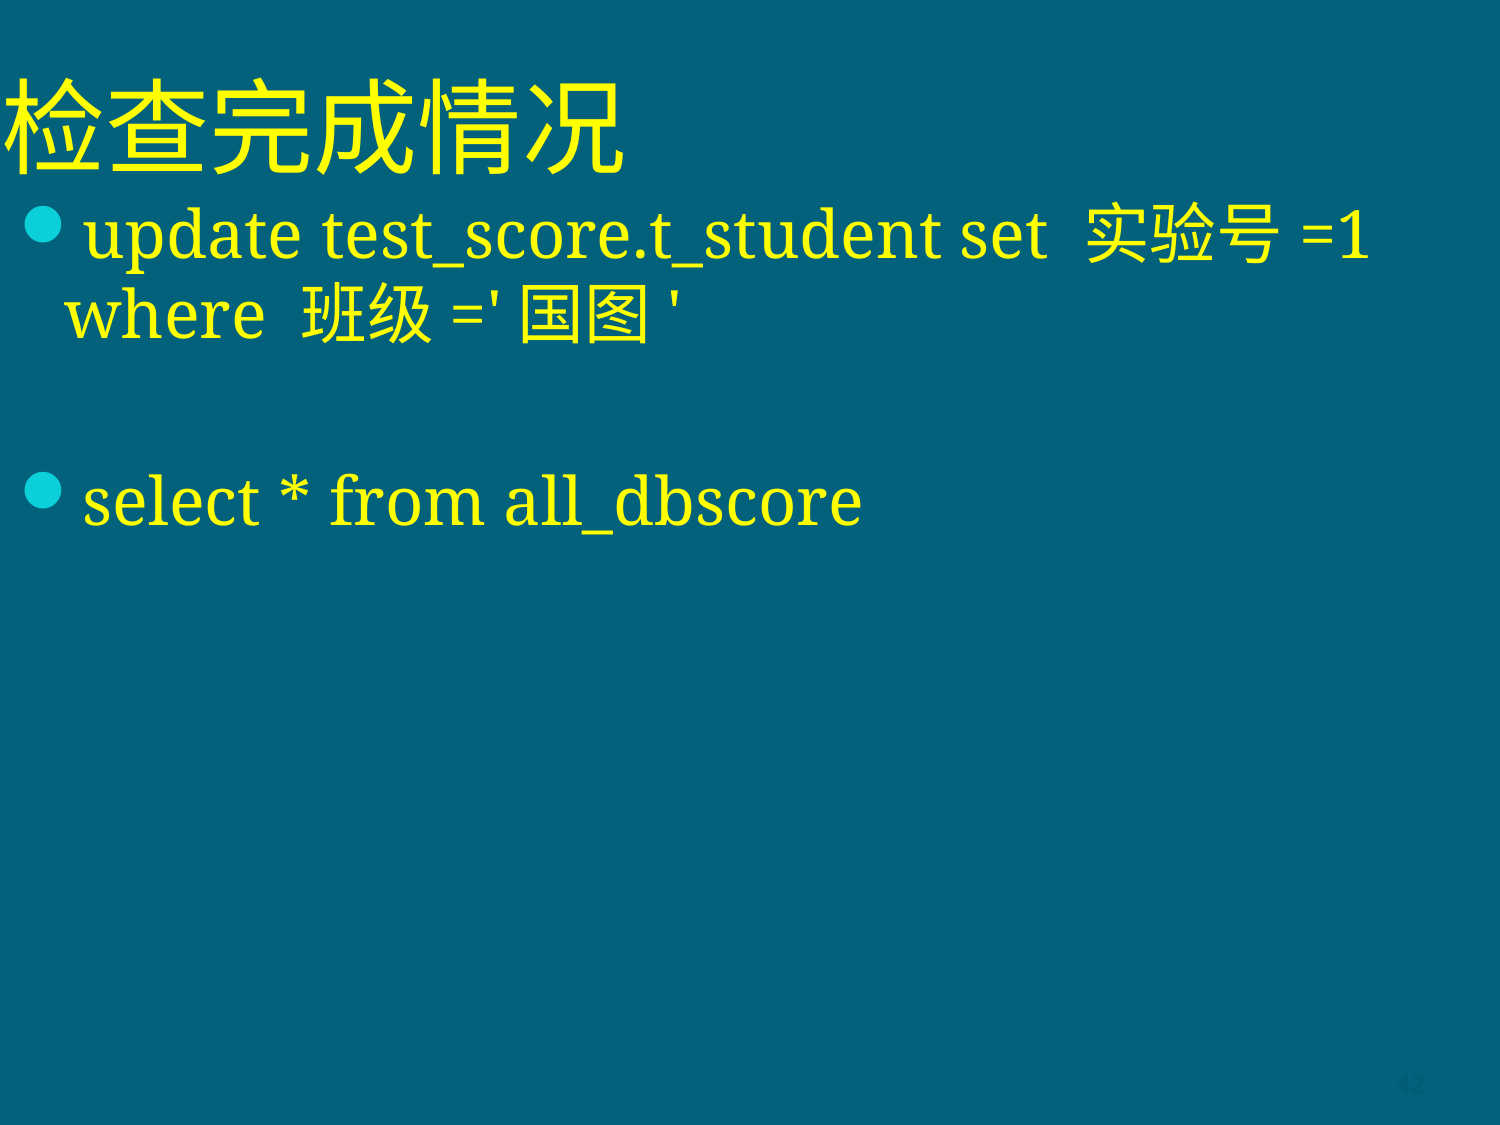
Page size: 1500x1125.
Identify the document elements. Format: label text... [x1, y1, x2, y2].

title 检查完成情况 [0, 0, 1500, 188]
list update test_score.t_student set 实验号=1 where 班级='国图' select * from all_dbscore [4, 184, 1500, 1125]
